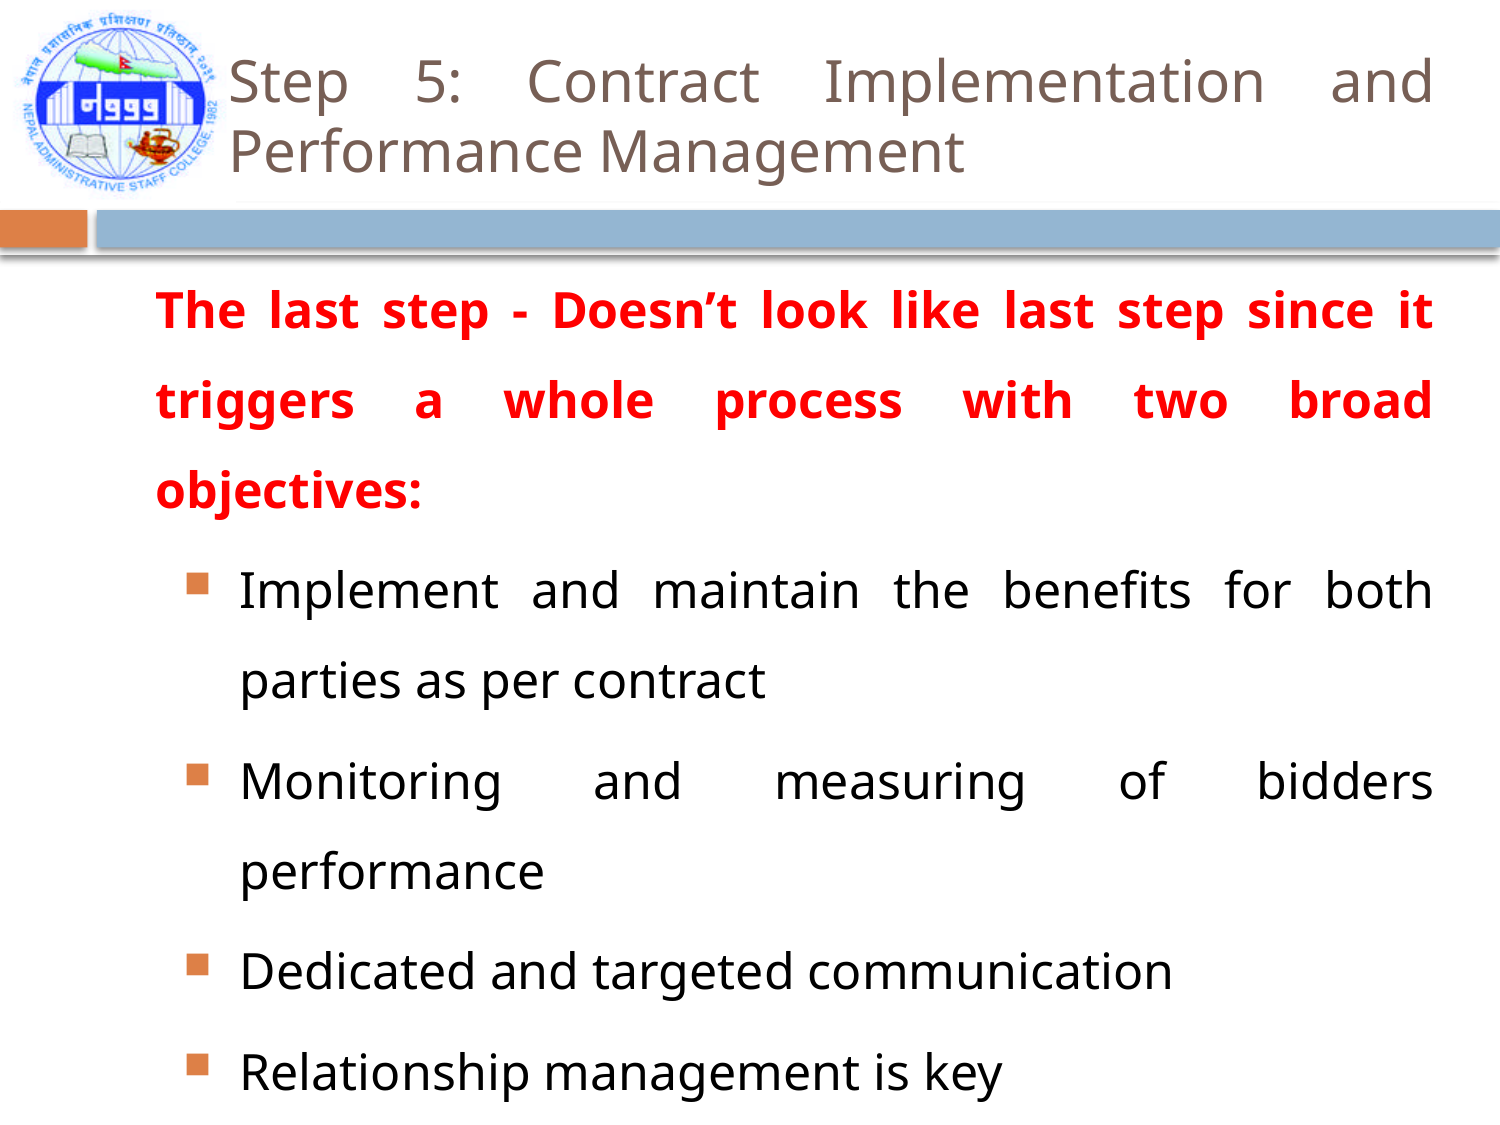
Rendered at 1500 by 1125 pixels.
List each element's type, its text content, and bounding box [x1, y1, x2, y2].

list The last step - Doesn’t look like last step since it triggers a whole process with two broad objectives: Implement and maintain the benefits for both parties as per contract Monitoring and measuring of bidders performance Dedicated and targeted communication Relationship management is key Ensure that procurement officials demonstrates high standards of knowledge, skills and integrity [75, 241, 1450, 1125]
picture [1, 0, 236, 208]
text_box Step 5: Contract Implementation and Performance Management [213, 37, 1450, 192]
